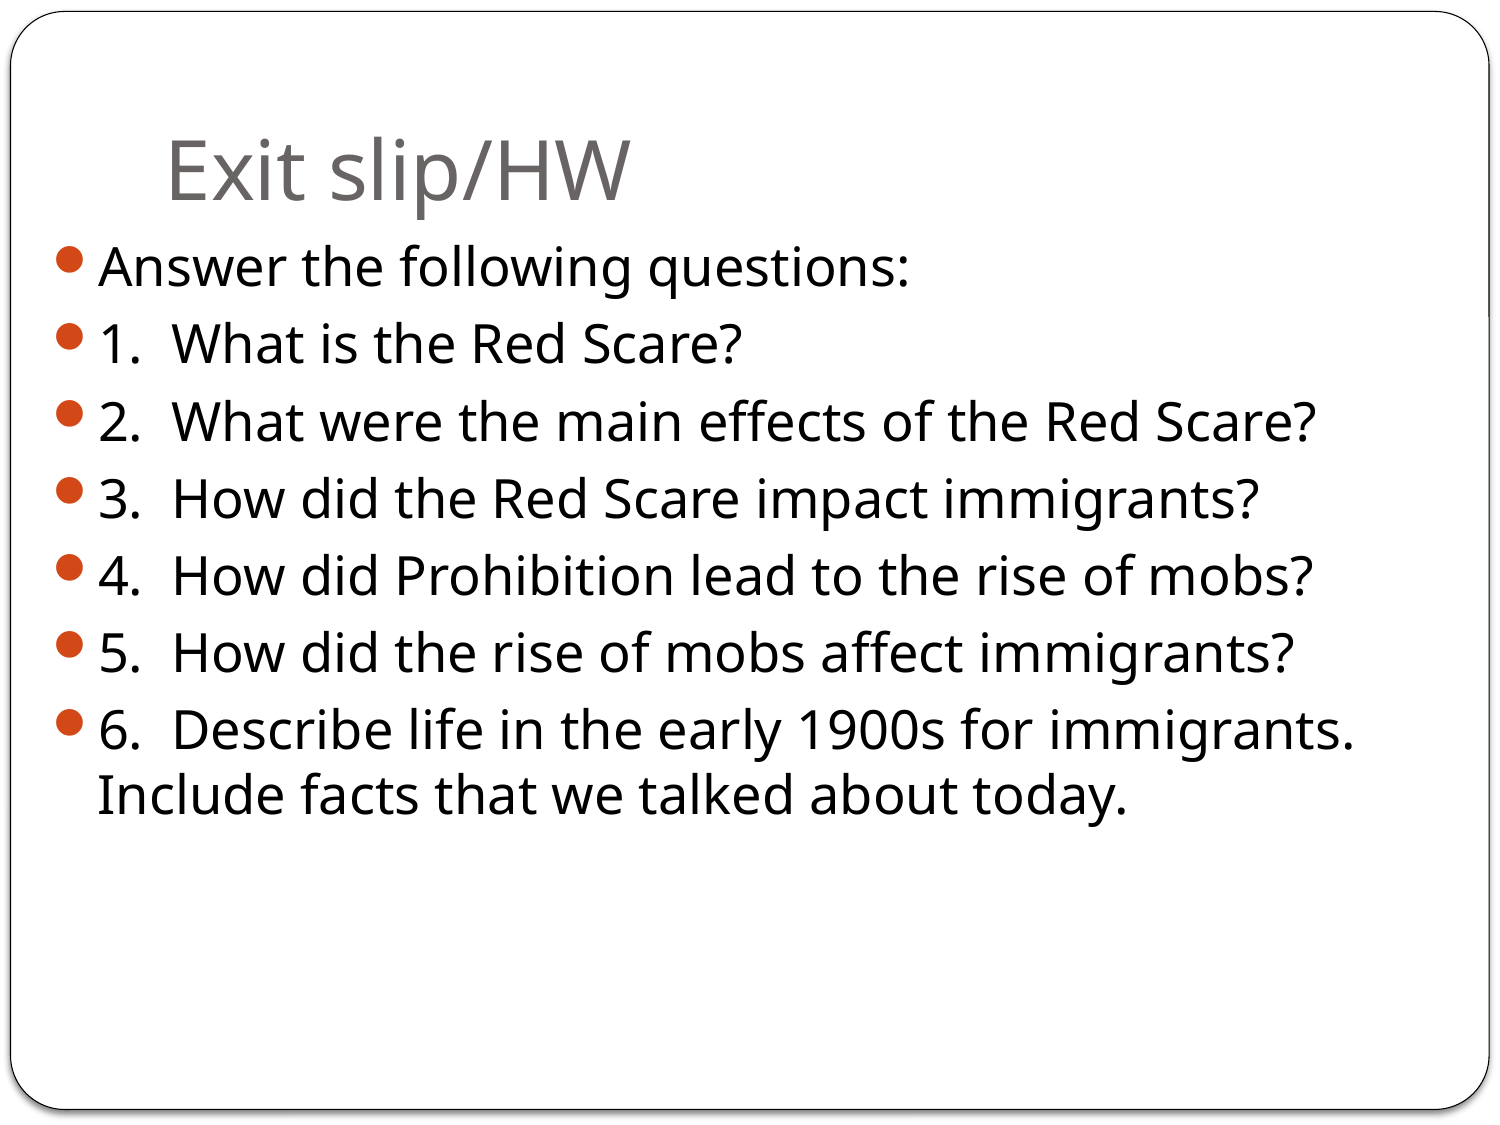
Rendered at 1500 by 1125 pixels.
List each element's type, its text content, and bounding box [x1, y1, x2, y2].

list Answer the following questions: 1. What is the Red Scare? 2. What were the main effects of the Red Scare? 3. How did the Red Scare impact immigrants? 4. How did Prohibition lead to the rise of mobs? 5. How did the rise of mobs affect immigrants? 6. Describe life in the early 1900s for immigrants. Include facts that we talked about today. [37, 224, 1463, 1088]
title Exit slip/HW [150, 45, 1425, 224]
